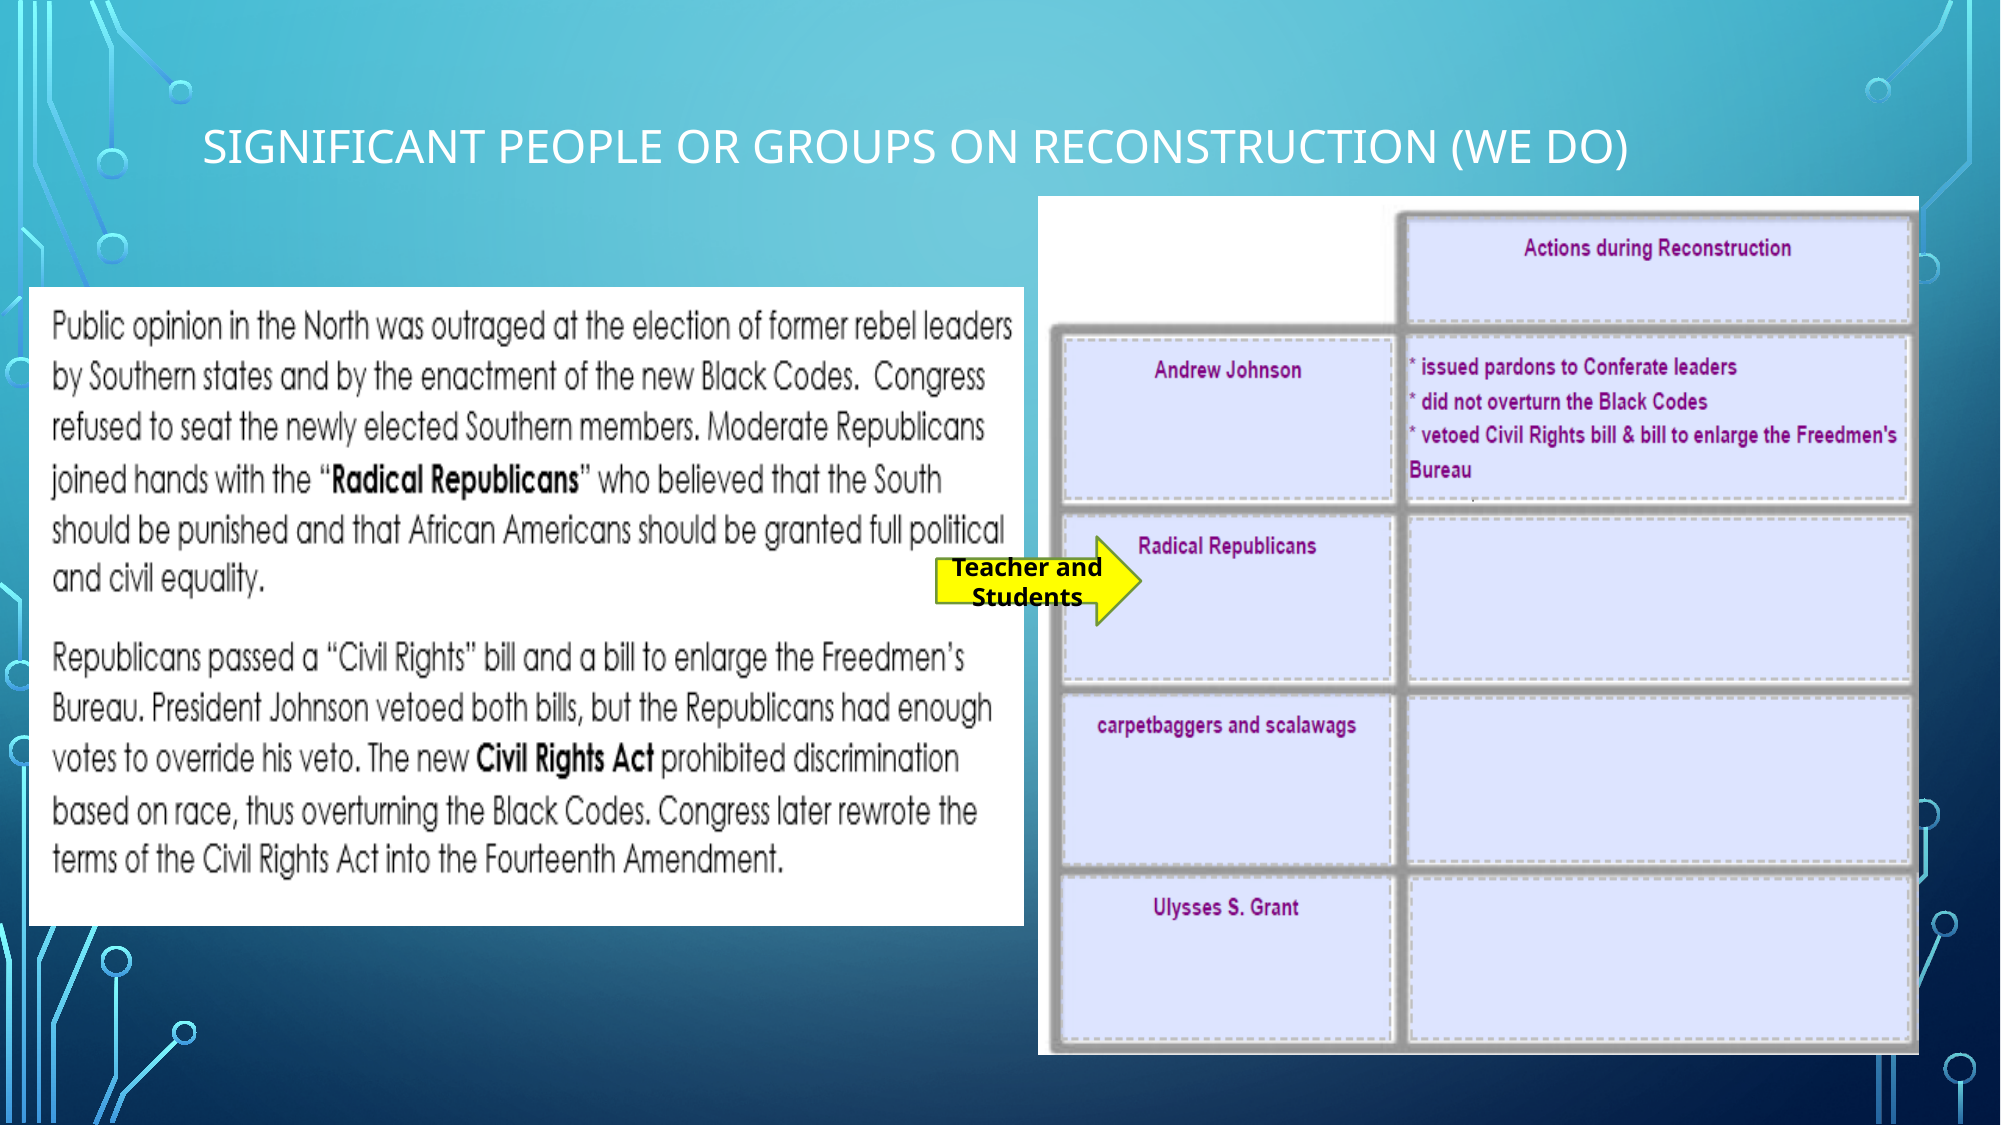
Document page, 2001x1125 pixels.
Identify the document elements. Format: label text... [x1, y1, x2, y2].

text_box Teacher and Students [1025, 557, 1038, 605]
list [1038, 196, 1919, 1055]
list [29, 286, 1025, 926]
title Significant People or Groups on Reconstruction (We Do) [187, 101, 1813, 197]
